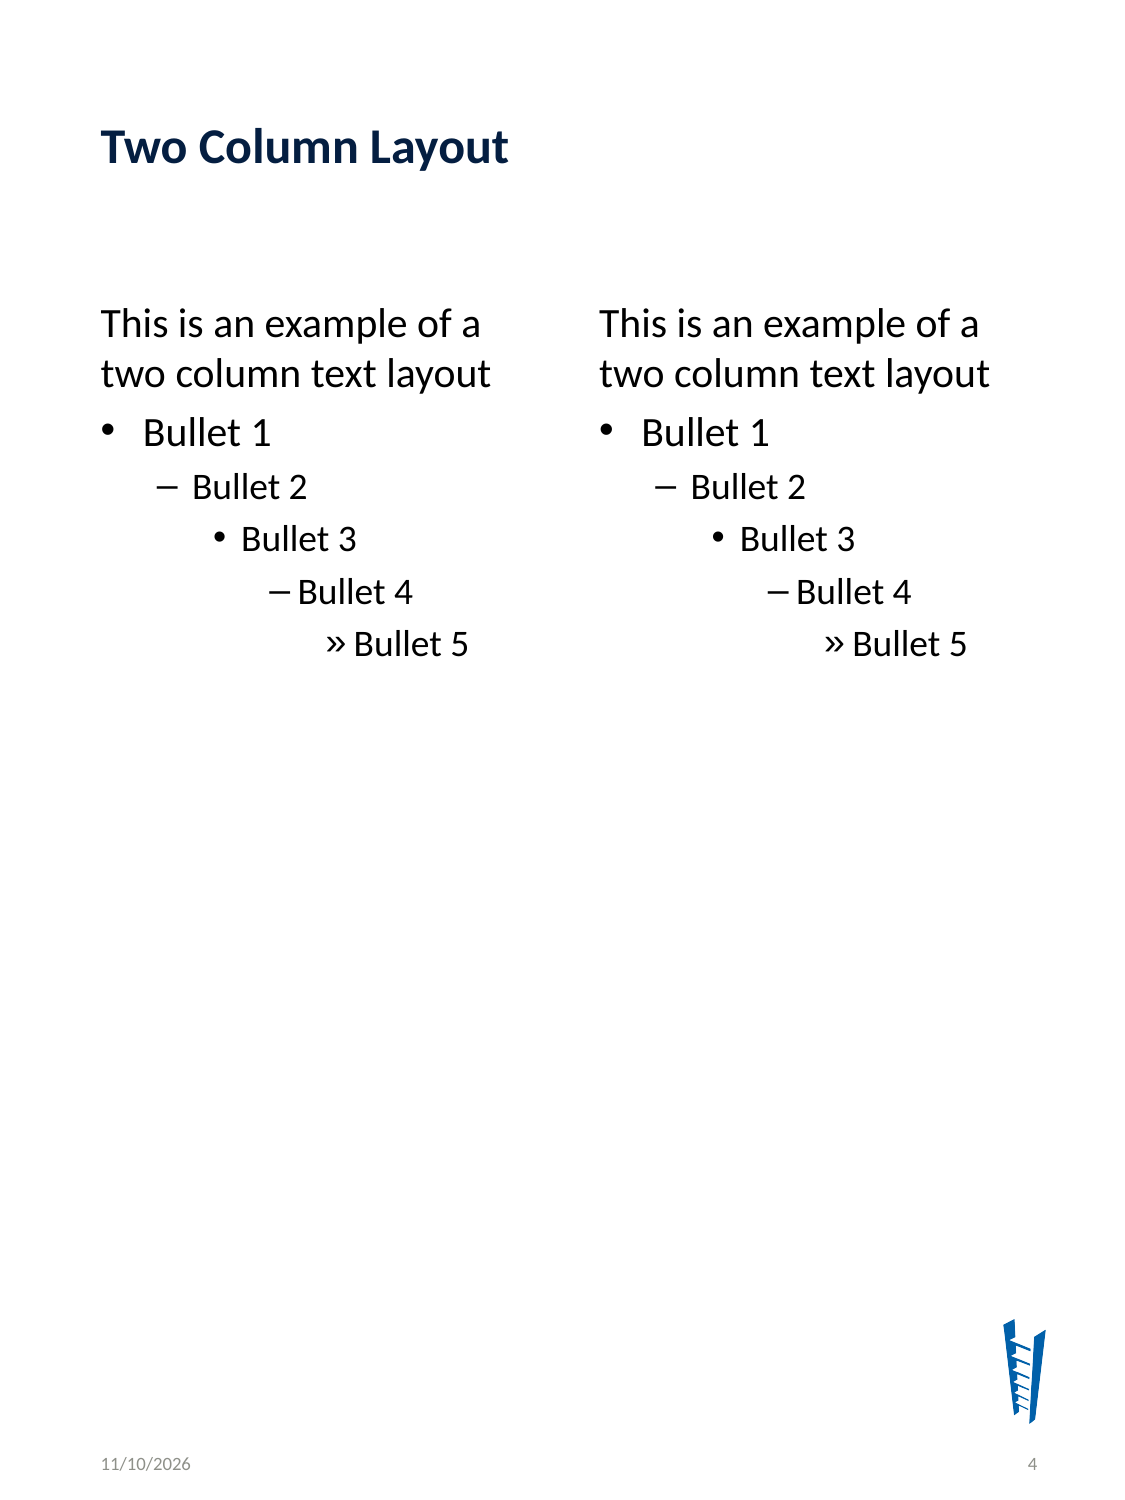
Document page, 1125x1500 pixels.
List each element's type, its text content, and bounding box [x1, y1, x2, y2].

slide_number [100, 1441, 264, 1487]
title Two Column Layout [100, 59, 1038, 228]
list This is an example of a two column text layout Bullet 1 Bullet 2 Bullet 3 Bullet 4 Bullet 5 This is an example of a two column text layout Bullet 1 Bullet 2 Bullet 3 Bullet 4 Bullet 5 [100, 288, 1038, 1325]
picture [1003, 1319, 1046, 1424]
slide_number 4 [874, 1441, 1038, 1487]
